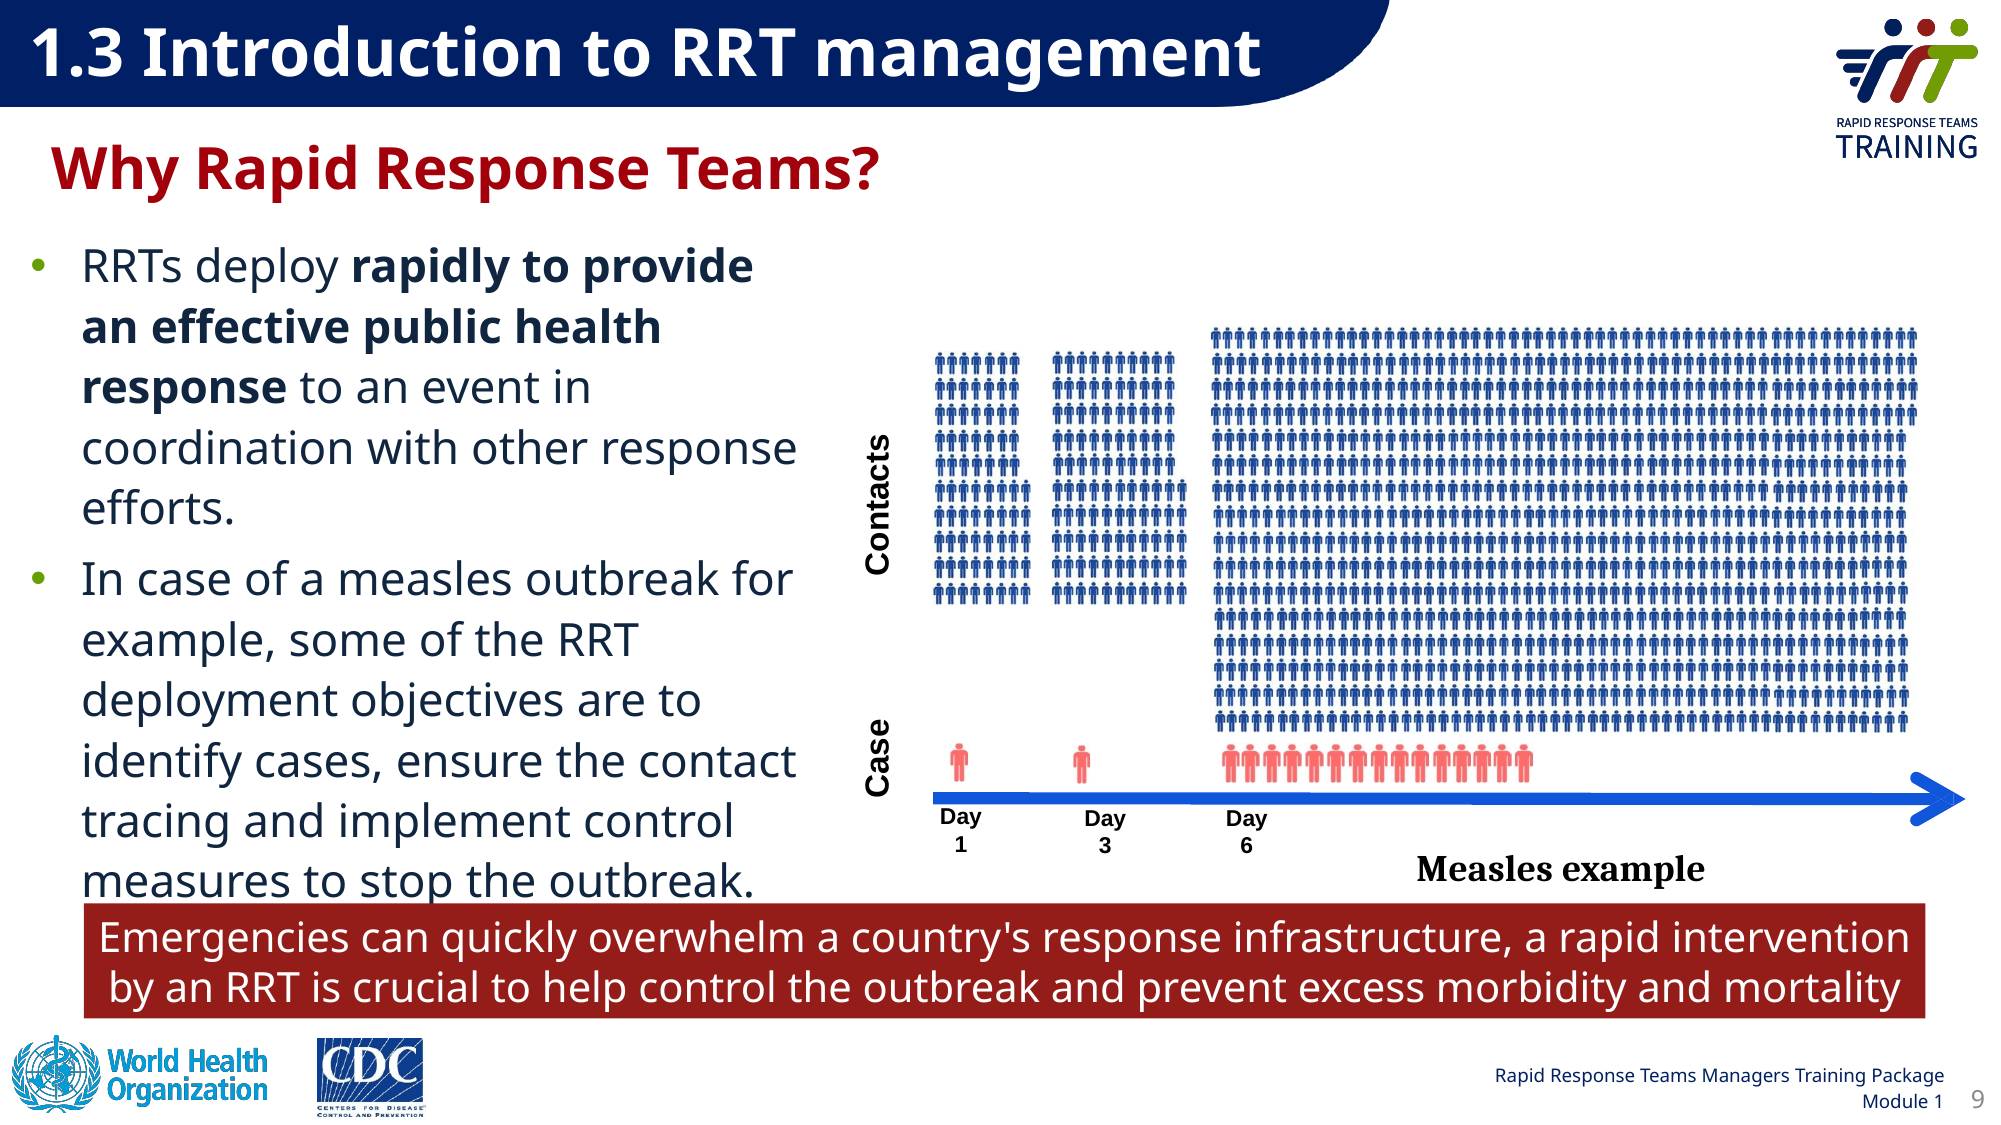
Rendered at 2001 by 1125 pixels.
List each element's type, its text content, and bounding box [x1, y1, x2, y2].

text_box Day 3 [1075, 827, 1133, 859]
picture [12, 1083, 48, 1113]
picture [1051, 350, 1187, 605]
text_box Why Rapid Response Teams? [44, 123, 1151, 209]
text_box Day 6 [1217, 827, 1275, 859]
text_box Emergencies can quickly overwhelm a country's response infrastructure, a rapid intervention by an RRT is crucial to help control the outbreak and prevent excess morbidity and mortality​ [83, 903, 1926, 1019]
picture [931, 351, 1032, 605]
picture [1072, 744, 1091, 784]
text_box Contacts [863, 405, 896, 578]
text_box Day 1 [931, 799, 989, 857]
text_box 9 [1557, 1075, 1993, 1121]
picture [24, 1054, 36, 1087]
picture [36, 1088, 78, 1105]
picture [46, 1056, 54, 1062]
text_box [1220, 743, 1534, 784]
picture [59, 1035, 267, 1113]
picture [34, 1054, 43, 1078]
picture [30, 1083, 37, 1091]
picture [12, 1035, 54, 1068]
picture [317, 1038, 426, 1117]
picture [1210, 326, 1918, 734]
text_box Measles example [1278, 841, 1842, 890]
text_box Case [863, 665, 896, 801]
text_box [932, 742, 1966, 827]
list RRTs deploy rapidly to provide an effective public health response to an event in coordination with other response efforts. In case of a measles outbreak for example, some of the RRT deployment objectives are to identify cases, ensure the contact tracing and implement control measures to stop the outbreak. [22, 223, 823, 877]
picture [40, 1062, 47, 1070]
picture [50, 1108, 62, 1113]
picture [0, 0, 1390, 107]
picture [71, 1053, 90, 1091]
picture [22, 1062, 26, 1077]
list 1.3 Introduction to RRT management [21, 1, 1534, 105]
picture [1835, 19, 1978, 167]
